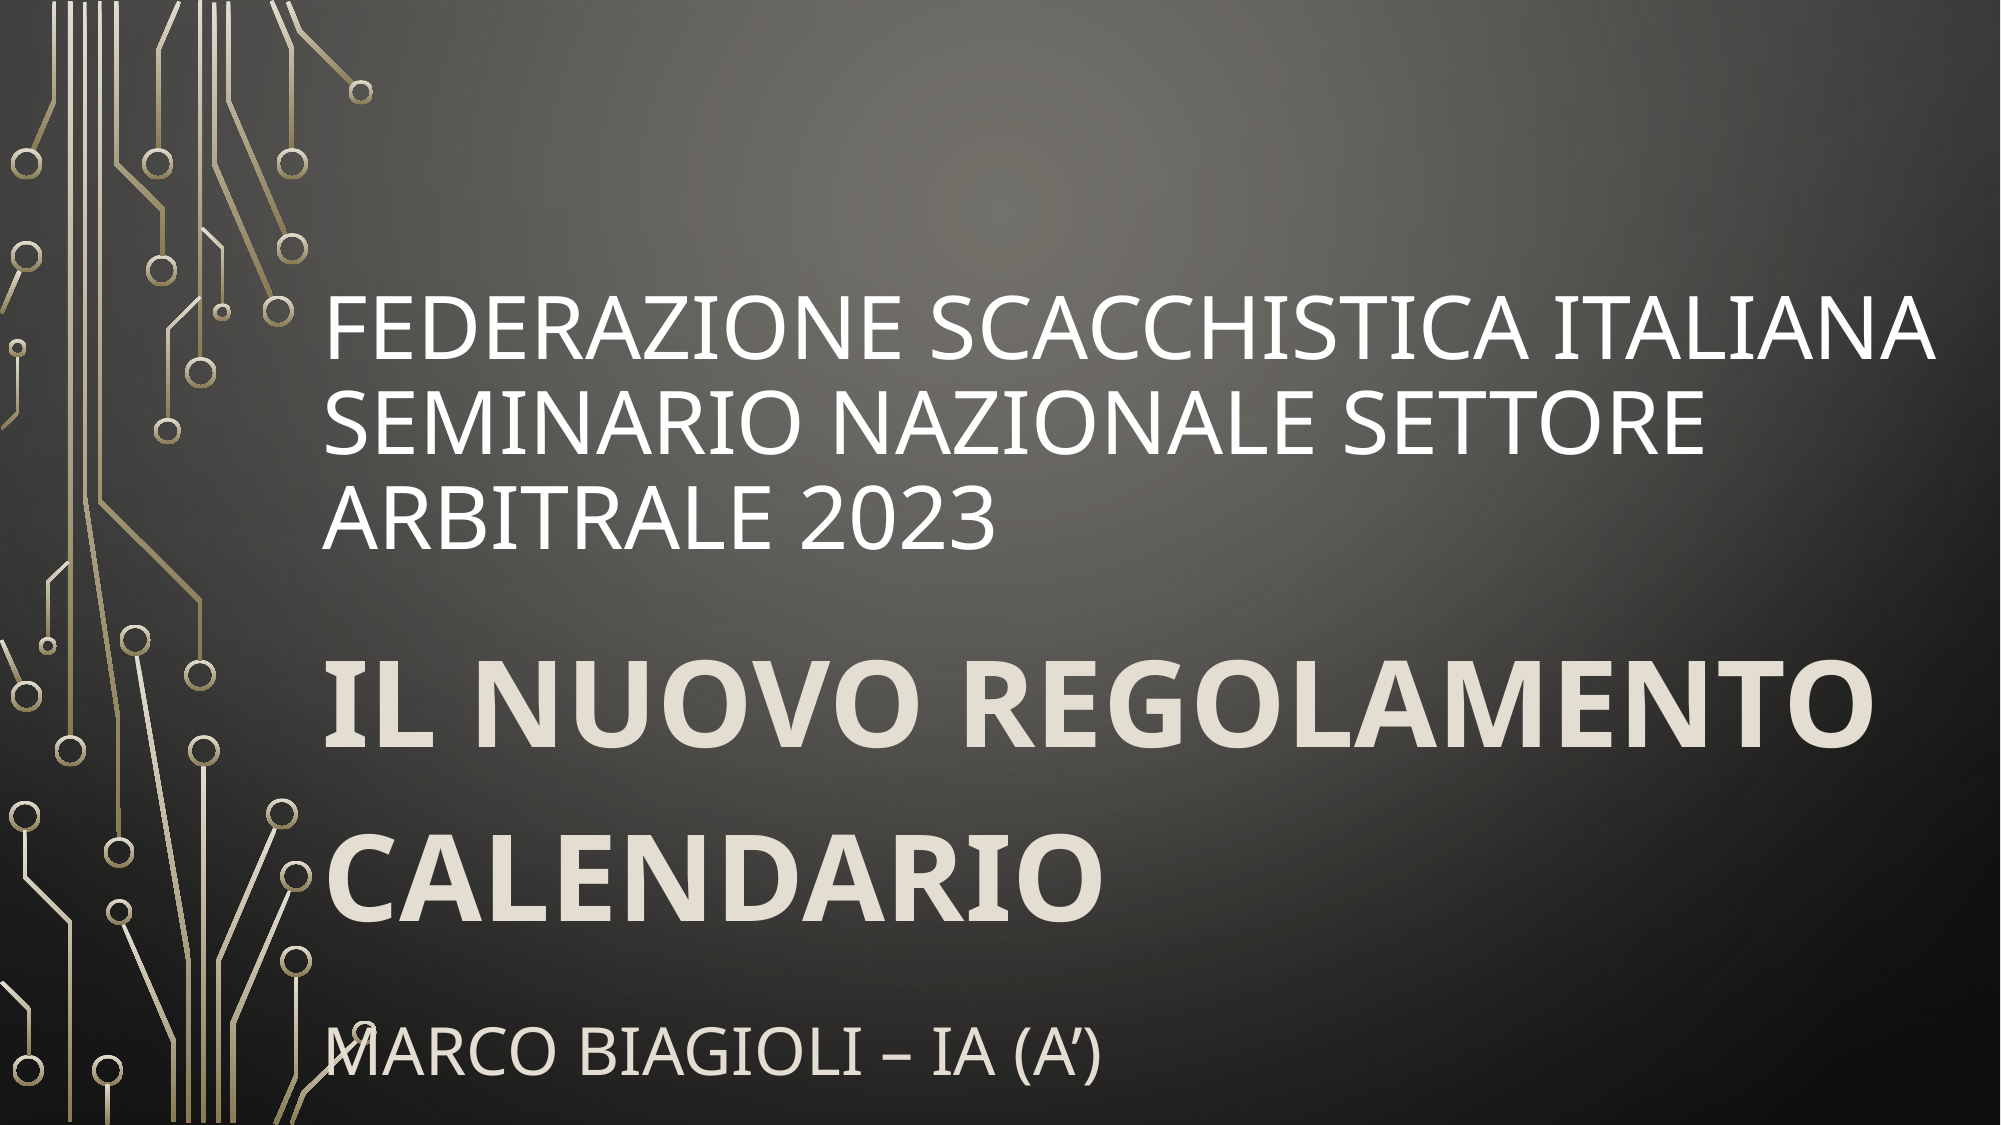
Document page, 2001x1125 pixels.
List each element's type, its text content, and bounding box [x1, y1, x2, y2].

title FEDERAZIONE SCACCHISTICA ITALIANA SEMINARIO NAZIONALE SETTORE ARBITRALE 2023 [307, 184, 1960, 576]
subtitle IL NUOVO REGOLAMENTO CALENDARIO MARCO BIAGIOLI – IA (A’) [307, 590, 1921, 1125]
